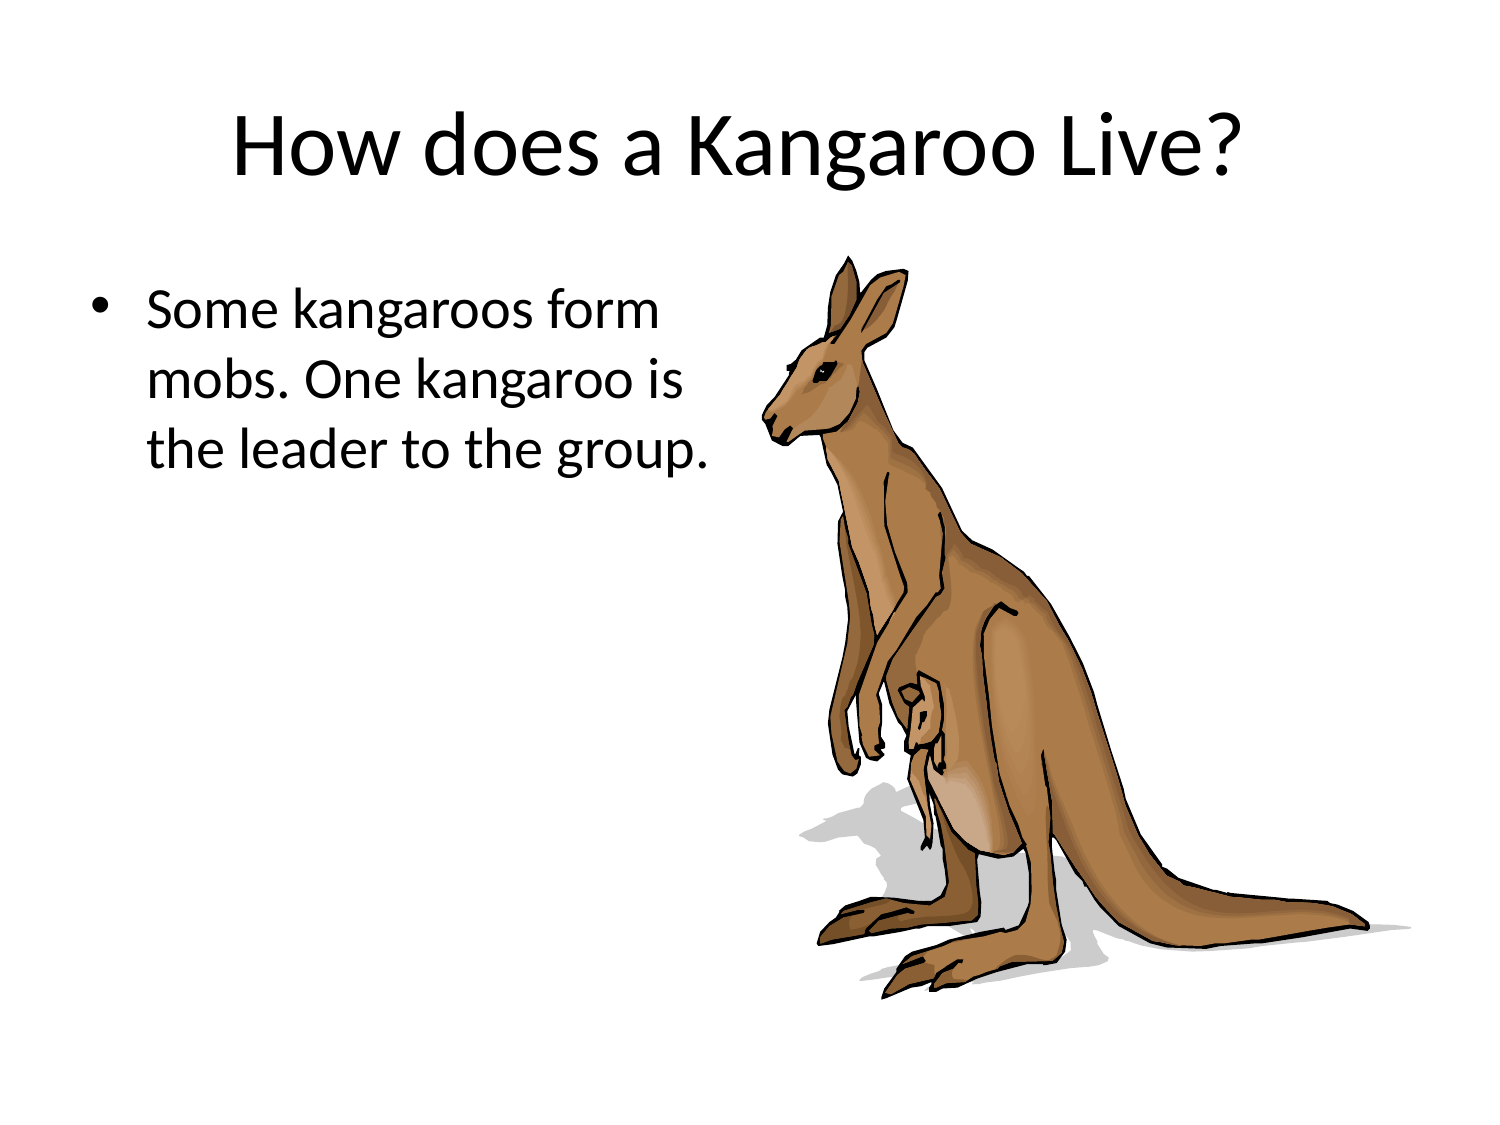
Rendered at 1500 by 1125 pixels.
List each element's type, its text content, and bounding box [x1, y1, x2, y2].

title How does a Kangaroo Live? [75, 45, 1425, 233]
picture [761, 255, 1412, 1000]
list Some kangaroos form mobs. One kangaroo is the leader to the group. [75, 262, 738, 1005]
